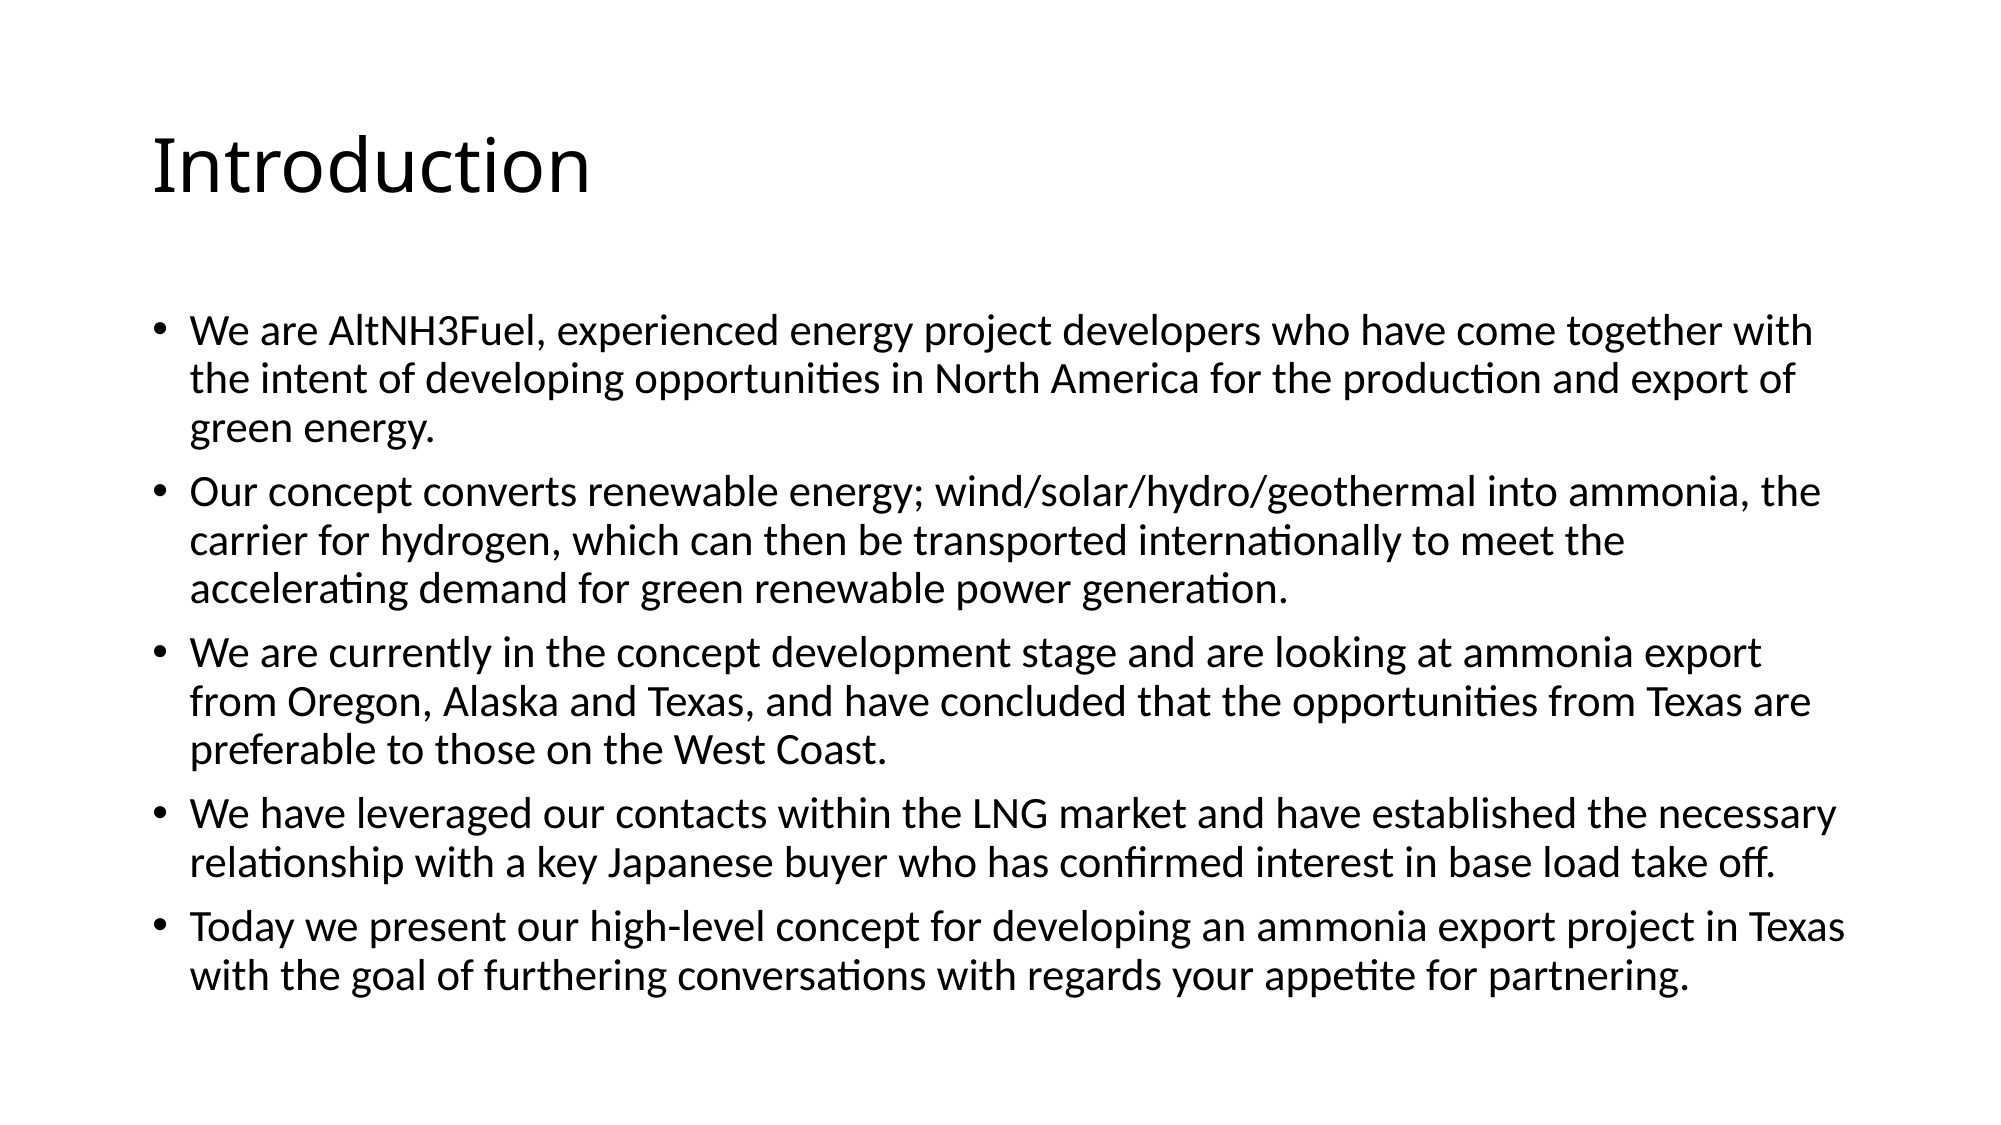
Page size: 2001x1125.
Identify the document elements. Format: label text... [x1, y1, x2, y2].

list We are AltNH3Fuel, experienced energy project developers who have come together with the intent of developing opportunities in North America for the production and export of green energy. Our concept converts renewable energy; wind/solar/hydro/geothermal into ammonia, the carrier for hydrogen, which can then be transported internationally to meet the accelerating demand for green renewable power generation. We are currently in the concept development stage and are looking at ammonia export from Oregon, Alaska and Texas, and have concluded that the opportunities from Texas are preferable to those on the West Coast. We have leveraged our contacts within the LNG market and have established the necessary relationship with a key Japanese buyer who has confirmed interest in base load take off. Today we present our high-level concept for developing an ammonia export project in Texas with the goal of furthering conversations with regards your appetite for partnering. [137, 299, 1863, 1014]
title Introduction [137, 59, 1863, 278]
